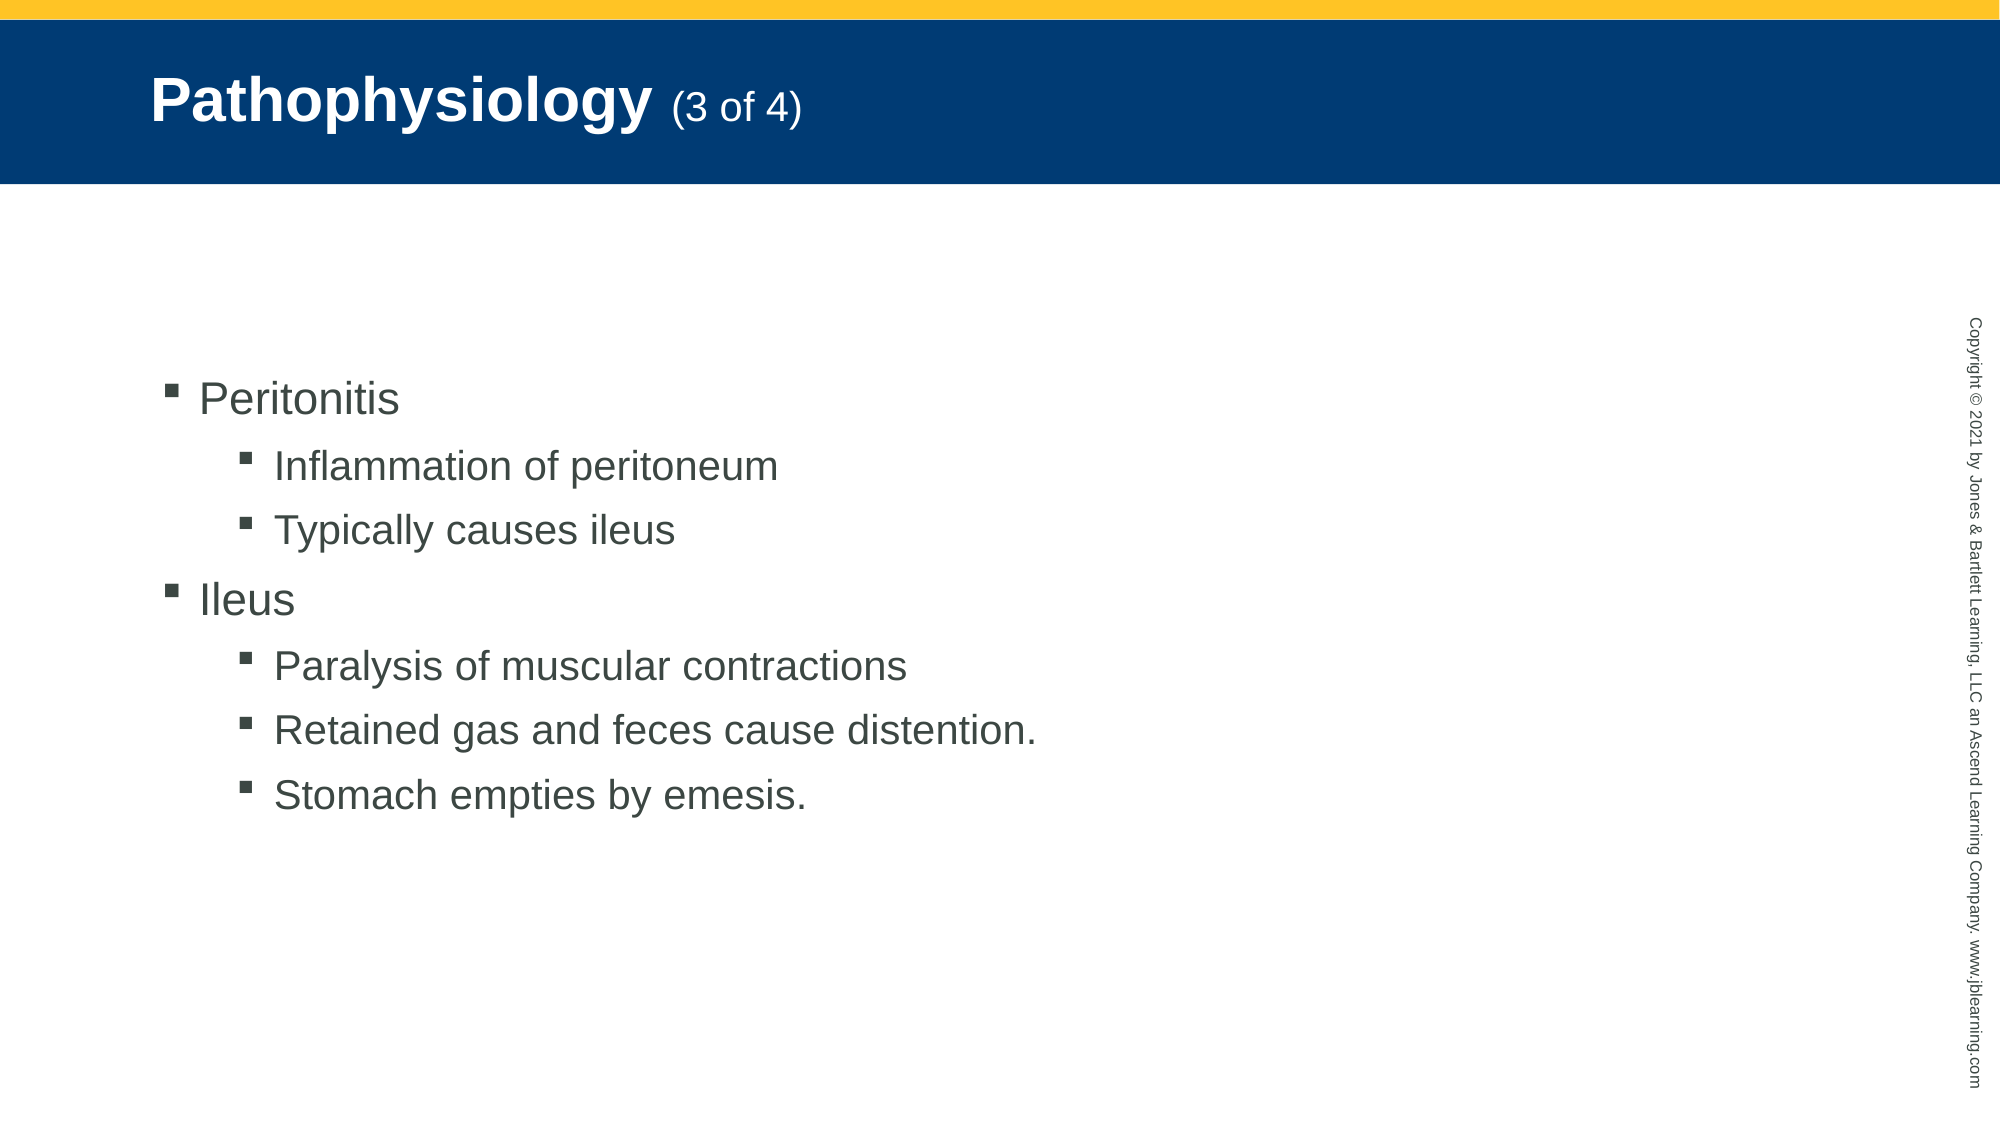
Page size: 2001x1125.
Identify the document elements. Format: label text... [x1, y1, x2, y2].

list Peritonitis Inflammation of peritoneum Typically causes ileus Ileus Paralysis of muscular contractions Retained gas and feces cause distention. Stomach empties by emesis. [146, 361, 1859, 1016]
title Pathophysiology (3 of 4) [0, 19, 2000, 185]
